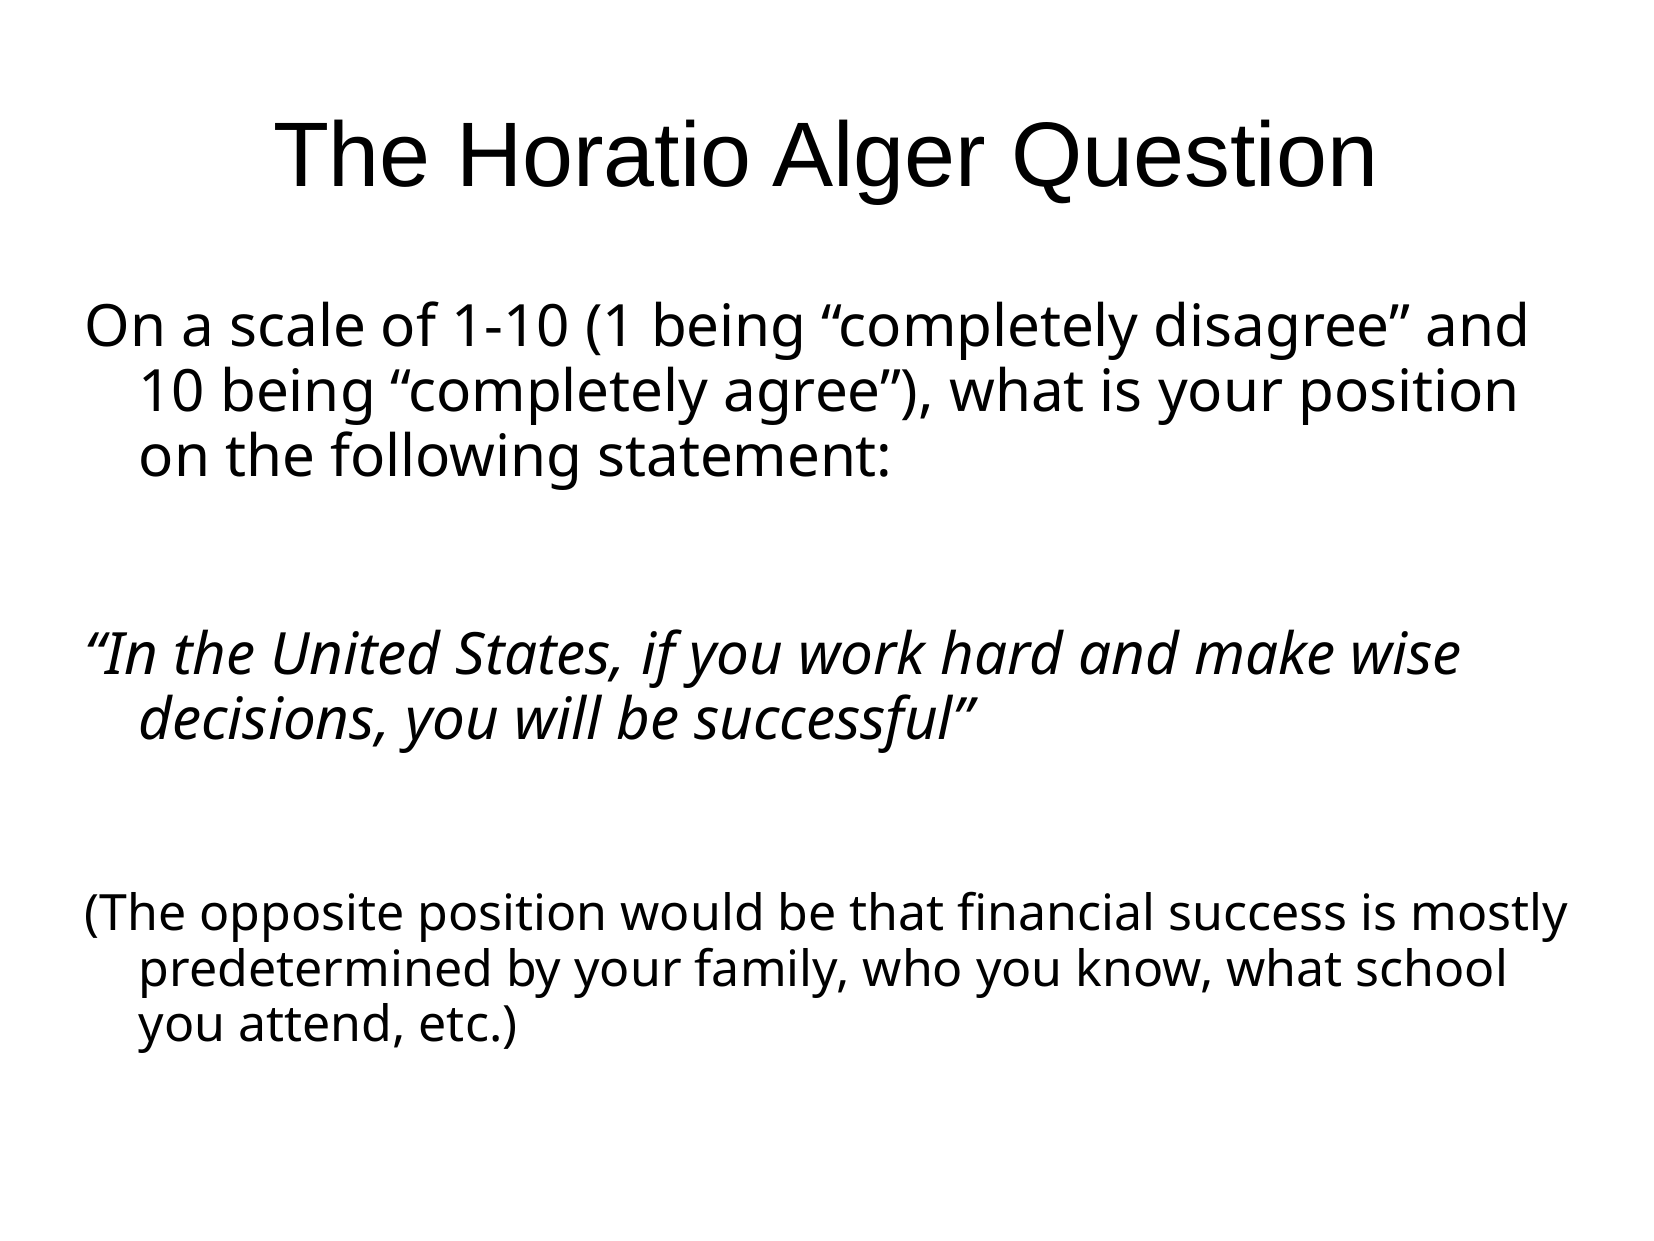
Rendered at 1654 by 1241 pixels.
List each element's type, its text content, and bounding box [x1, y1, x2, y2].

list On a scale of 1-10 (1 being “completely disagree” and 10 being “completely agree”), what is your position on the following statement: “In the United States, if you work hard and make wise decisions, you will be successful” (The opposite position would be that financial success is mostly predetermined by your family, who you know, what school you attend, etc.) [82, 290, 1571, 1109]
title The Horatio Alger Question [82, 49, 1571, 257]
